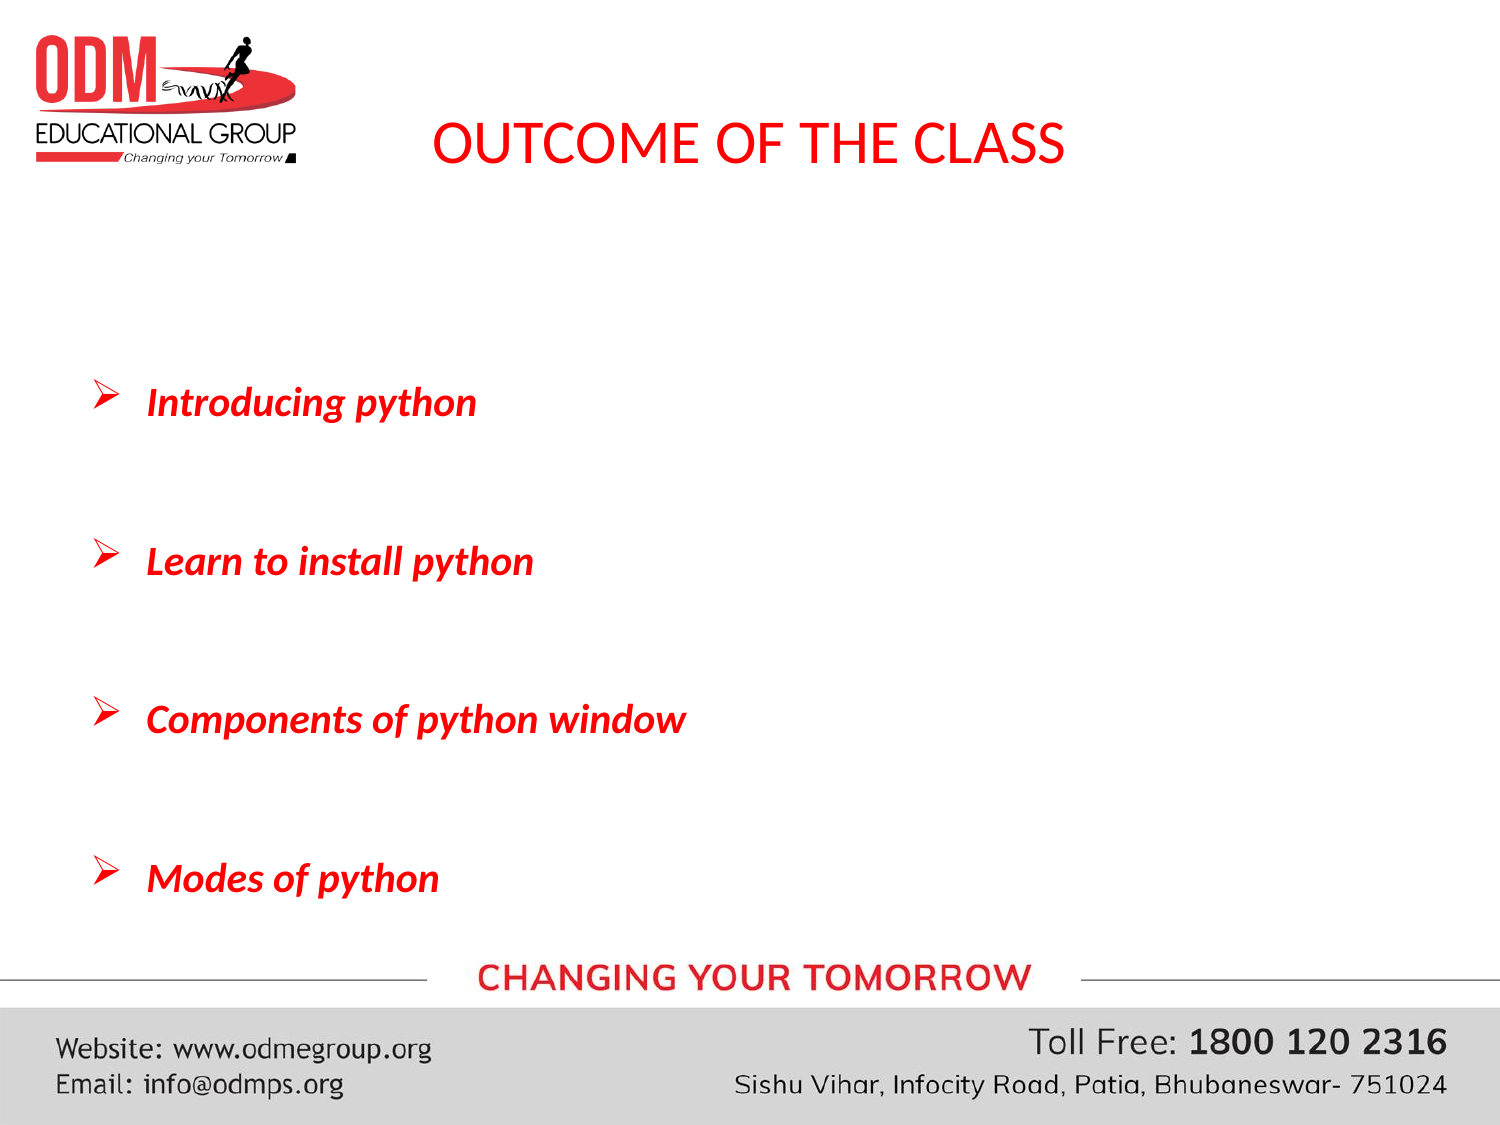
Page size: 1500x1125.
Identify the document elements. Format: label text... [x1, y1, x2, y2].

picture [0, 900, 1500, 1125]
picture [36, 35, 296, 164]
list Introducing python Learn to install python Components of python window Modes of python [75, 267, 1425, 1010]
title OUTCOME OF THE CLASS [75, 45, 1425, 233]
